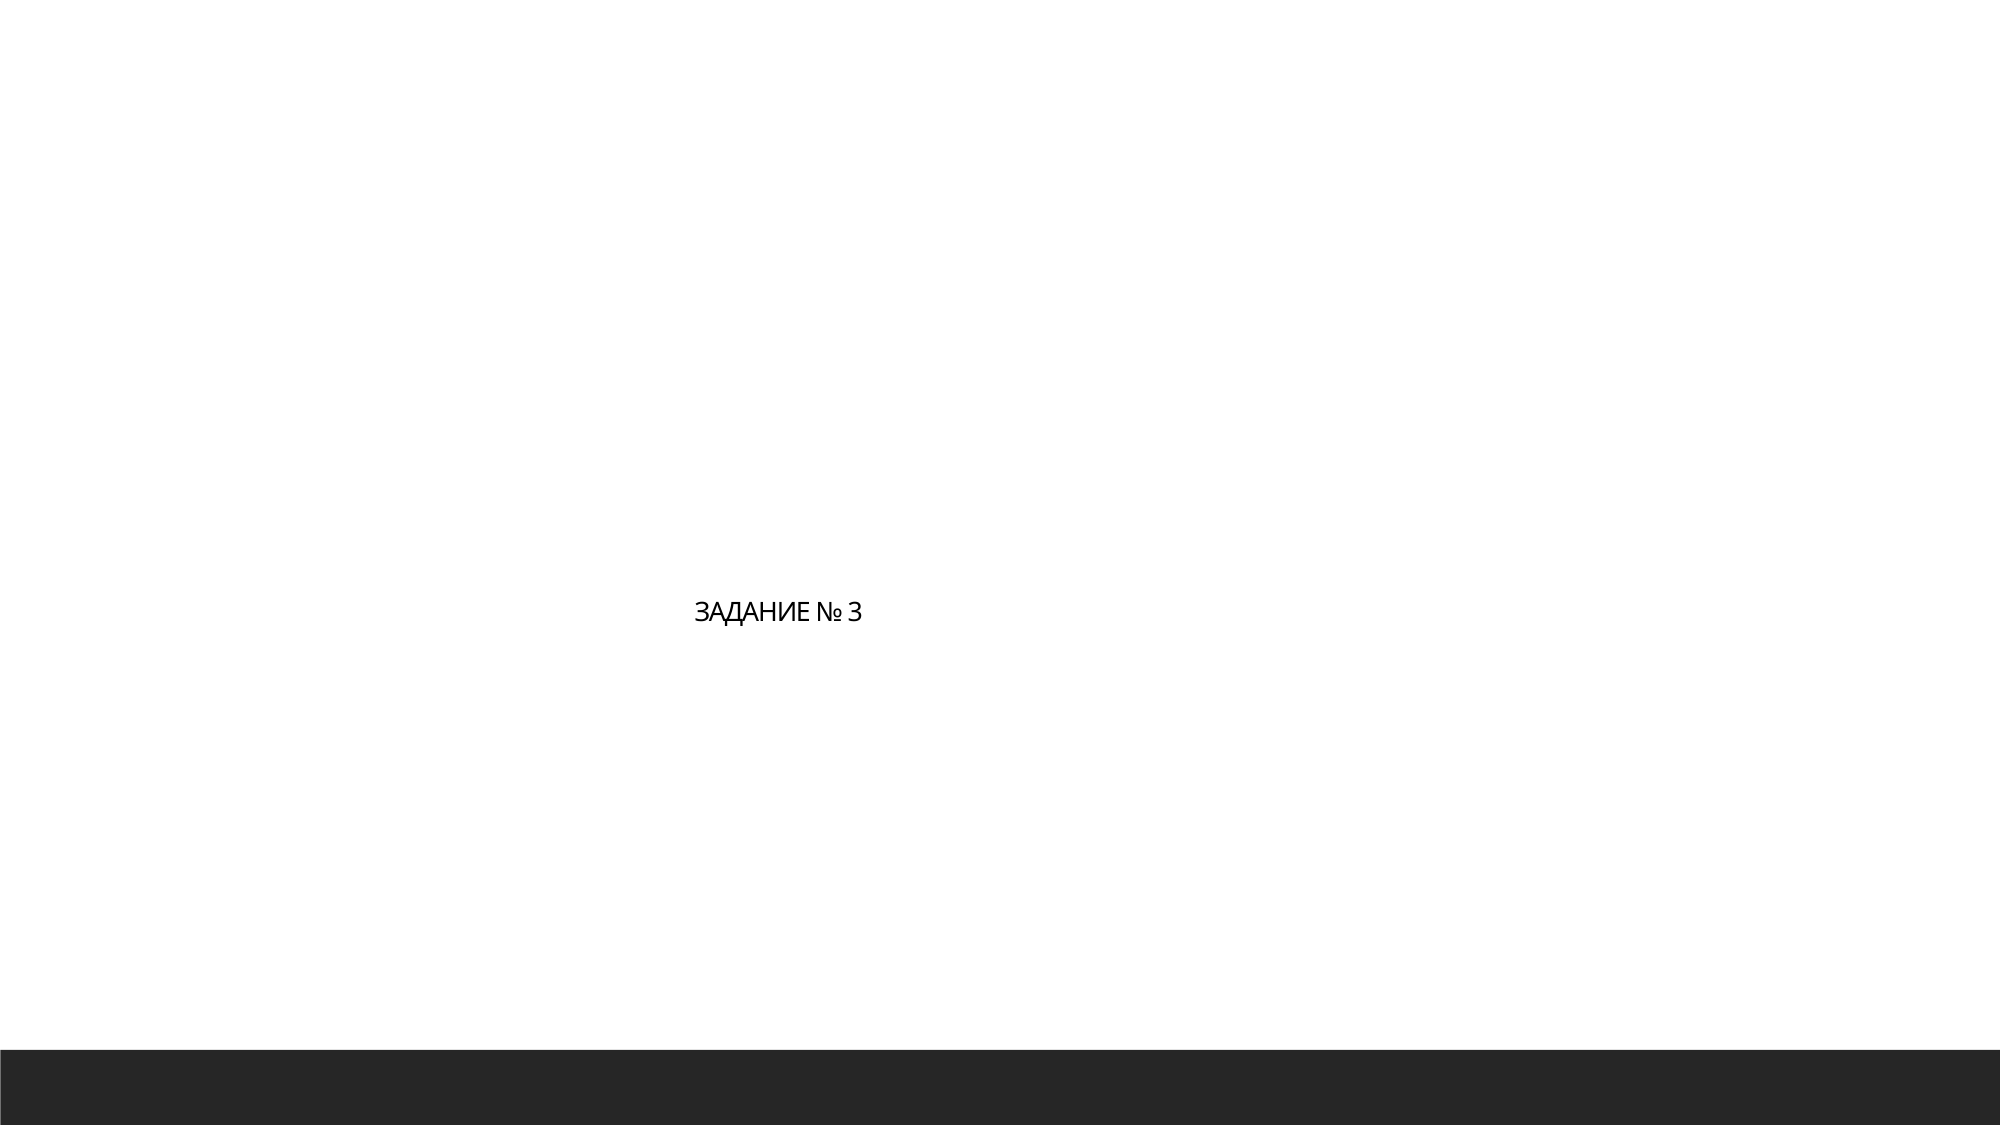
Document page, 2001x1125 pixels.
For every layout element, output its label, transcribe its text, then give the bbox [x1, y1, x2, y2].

title ЗАДАНИЕ № 3 [679, 532, 1366, 669]
